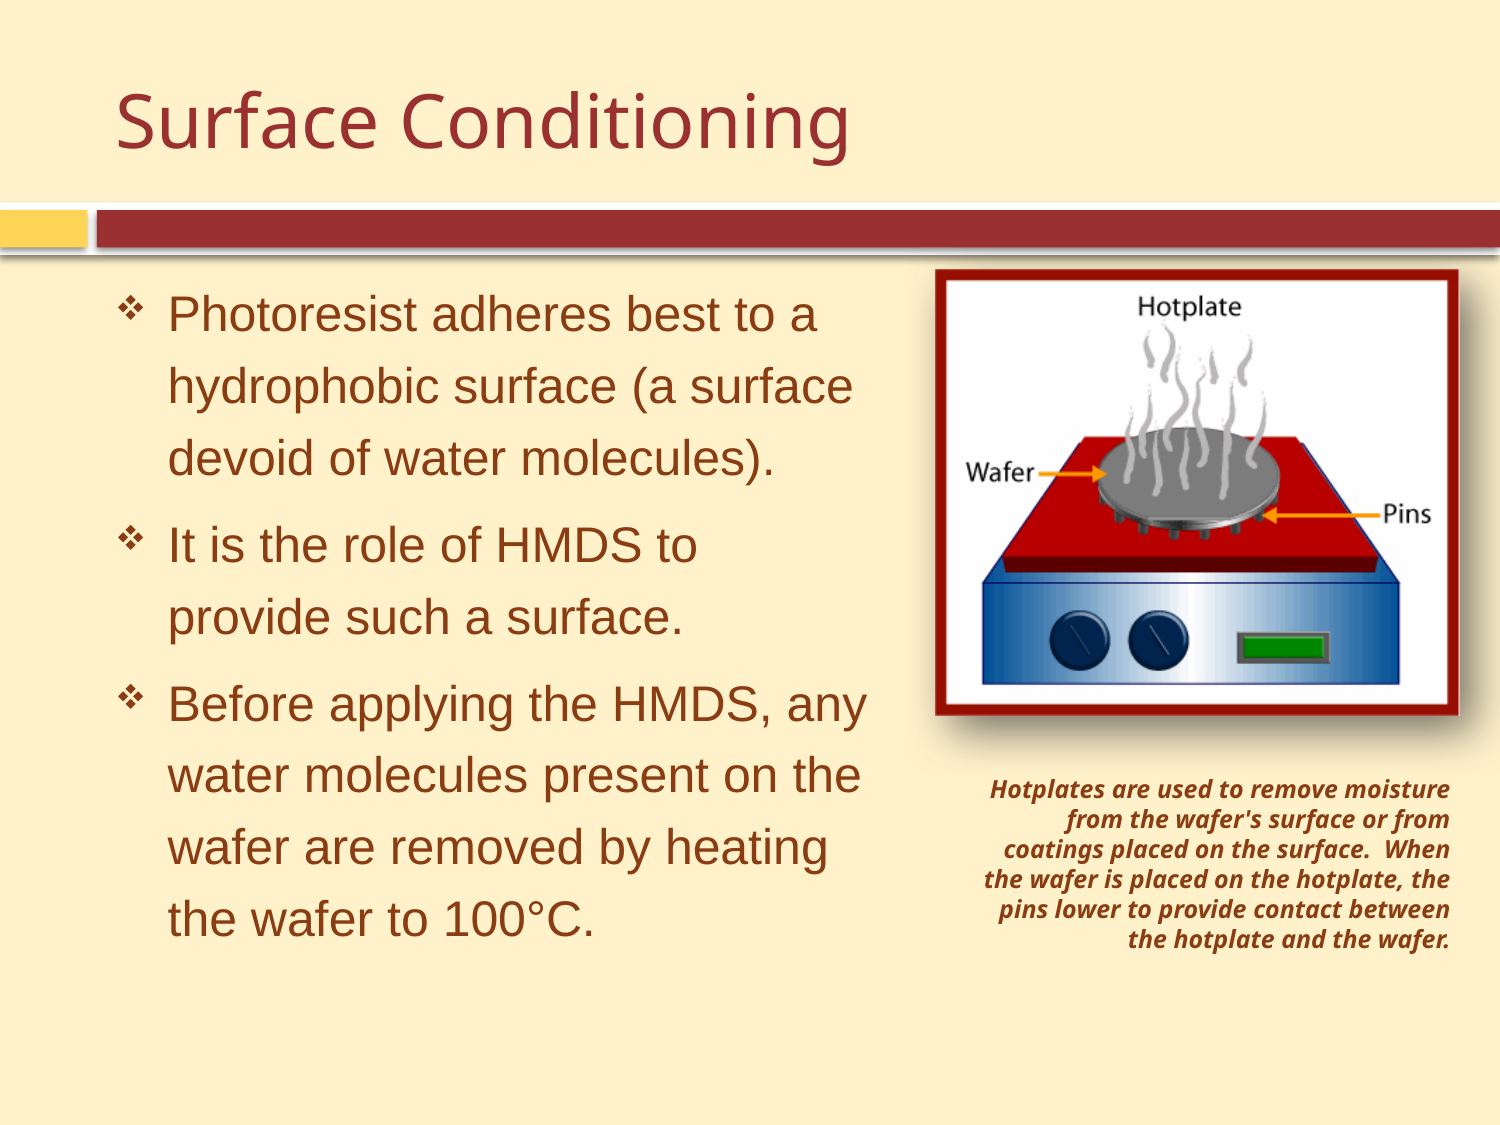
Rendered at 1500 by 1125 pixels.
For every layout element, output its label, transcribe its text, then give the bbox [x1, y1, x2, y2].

list Photoresist adheres best to a hydrophobic surface (a surface devoid of water molecules). It is the role of HMDS to provide such a surface. Before applying the HMDS, any water molecules present on the wafer are removed by heating the wafer to 100°C. [100, 262, 891, 1076]
title Surface Conditioning [100, 37, 1438, 200]
text_box Hotplates are used to remove moisture from the wafer's surface or from coatings placed on the surface. When the wafer is placed on the hotplate, the pins lower to provide contact between the hotplate and the wafer. [944, 766, 1466, 961]
picture [935, 268, 1460, 717]
